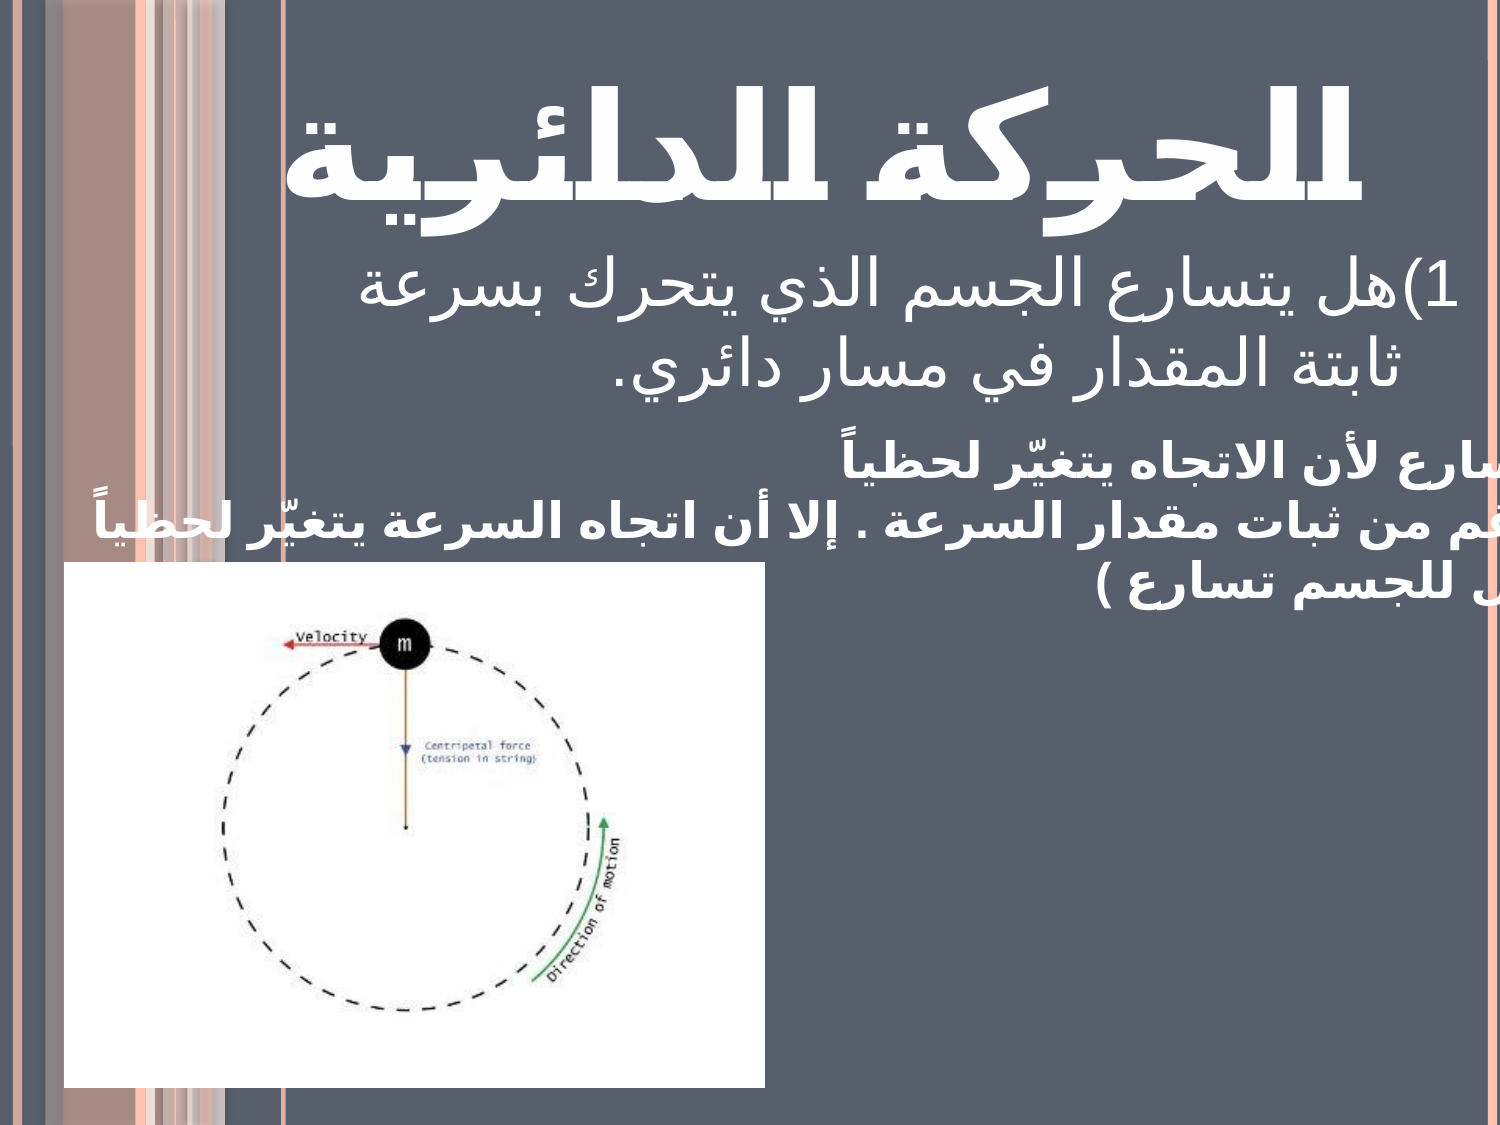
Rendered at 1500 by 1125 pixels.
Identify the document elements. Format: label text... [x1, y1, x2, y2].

text_box هل يتسارع الجسم الذي يتحرك بسرعة ثابتة المقدار في مسار دائري. [210, 205, 1500, 420]
picture [64, 561, 766, 1088]
text_box / نعم له تسارع لأن الاتجاه يتغيّر لحظياً ( على الرغم من ثبات مقدار السرعة . إلا أن اتجاه السرعة يتغيّر لحظياً وهذآ يجعل للجسم تسارع ) [77, 420, 1500, 736]
text_box الحركة الدائرية [263, 42, 1377, 212]
